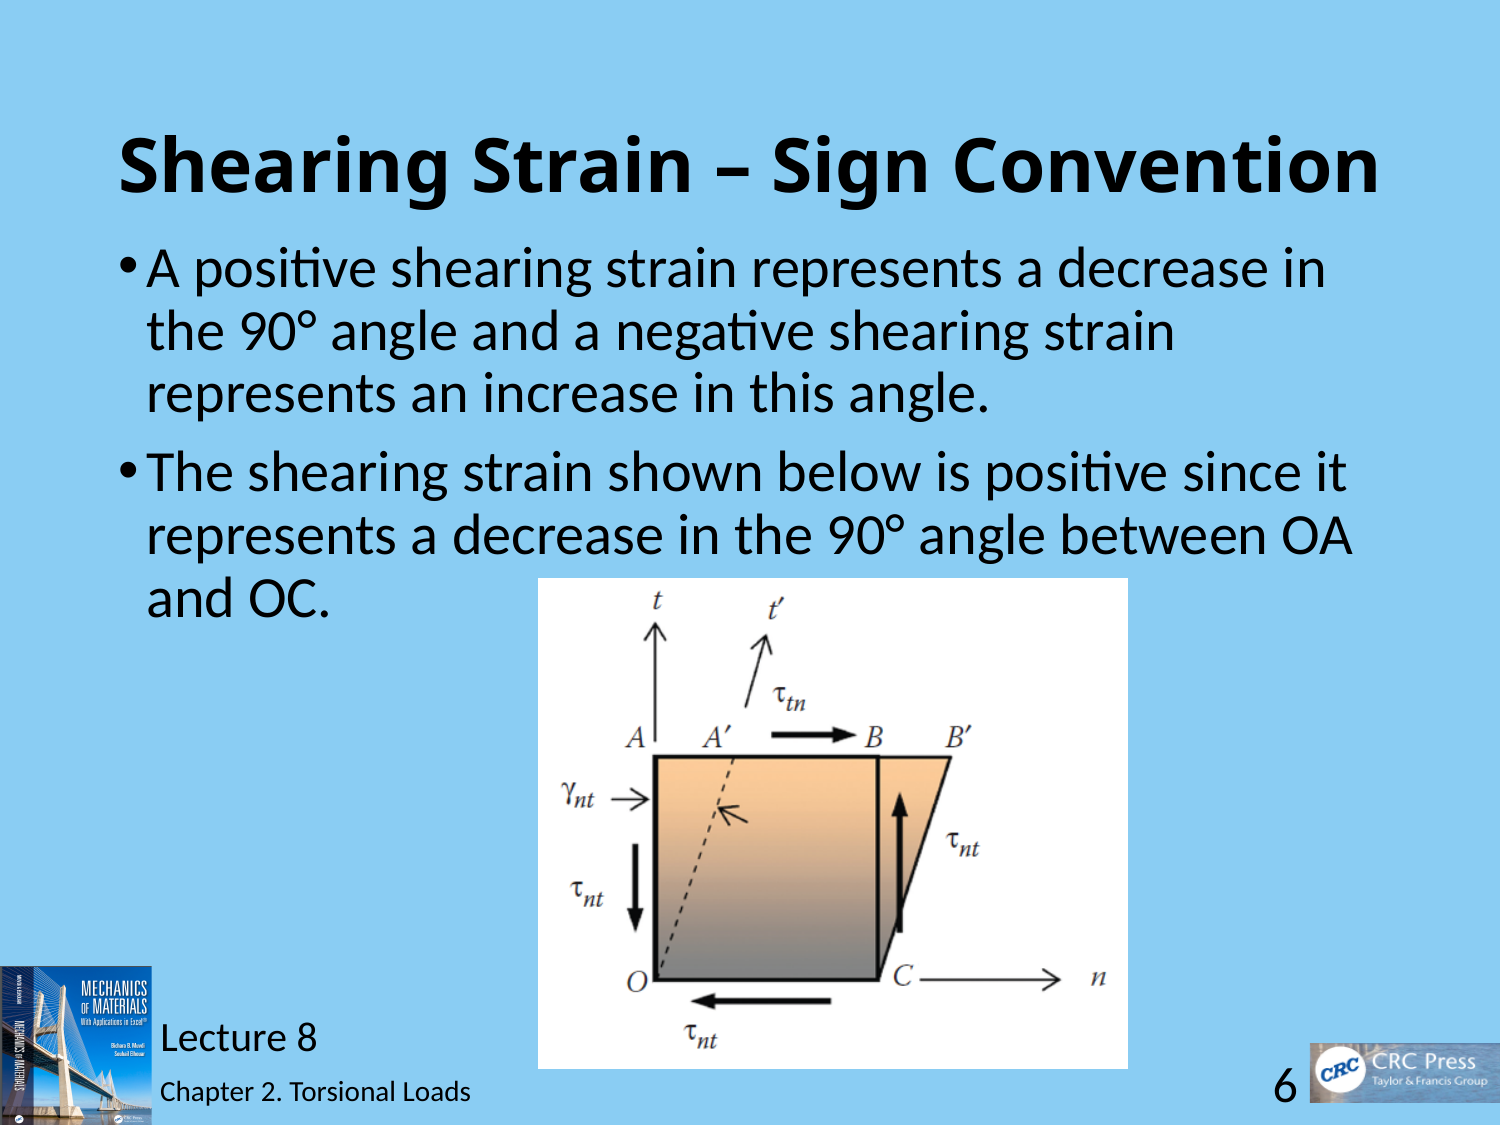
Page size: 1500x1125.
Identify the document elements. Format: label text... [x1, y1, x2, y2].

picture [538, 578, 1128, 1069]
slide_number 6 [1162, 1045, 1313, 1105]
title Shearing Strain – Sign Convention [103, 59, 1449, 278]
slide_number Lecture 8 [145, 1005, 483, 1066]
picture [0, 966, 152, 1125]
picture [1309, 1043, 1500, 1103]
list A positive shearing strain represents a decrease in the 90° angle and a negative shearing strain represents an increase in this angle. The shearing strain shown below is positive since it represents a decrease in the 90° angle between OA and OC. [103, 229, 1397, 943]
footer Chapter 2. Torsional Loads [145, 1065, 956, 1125]
